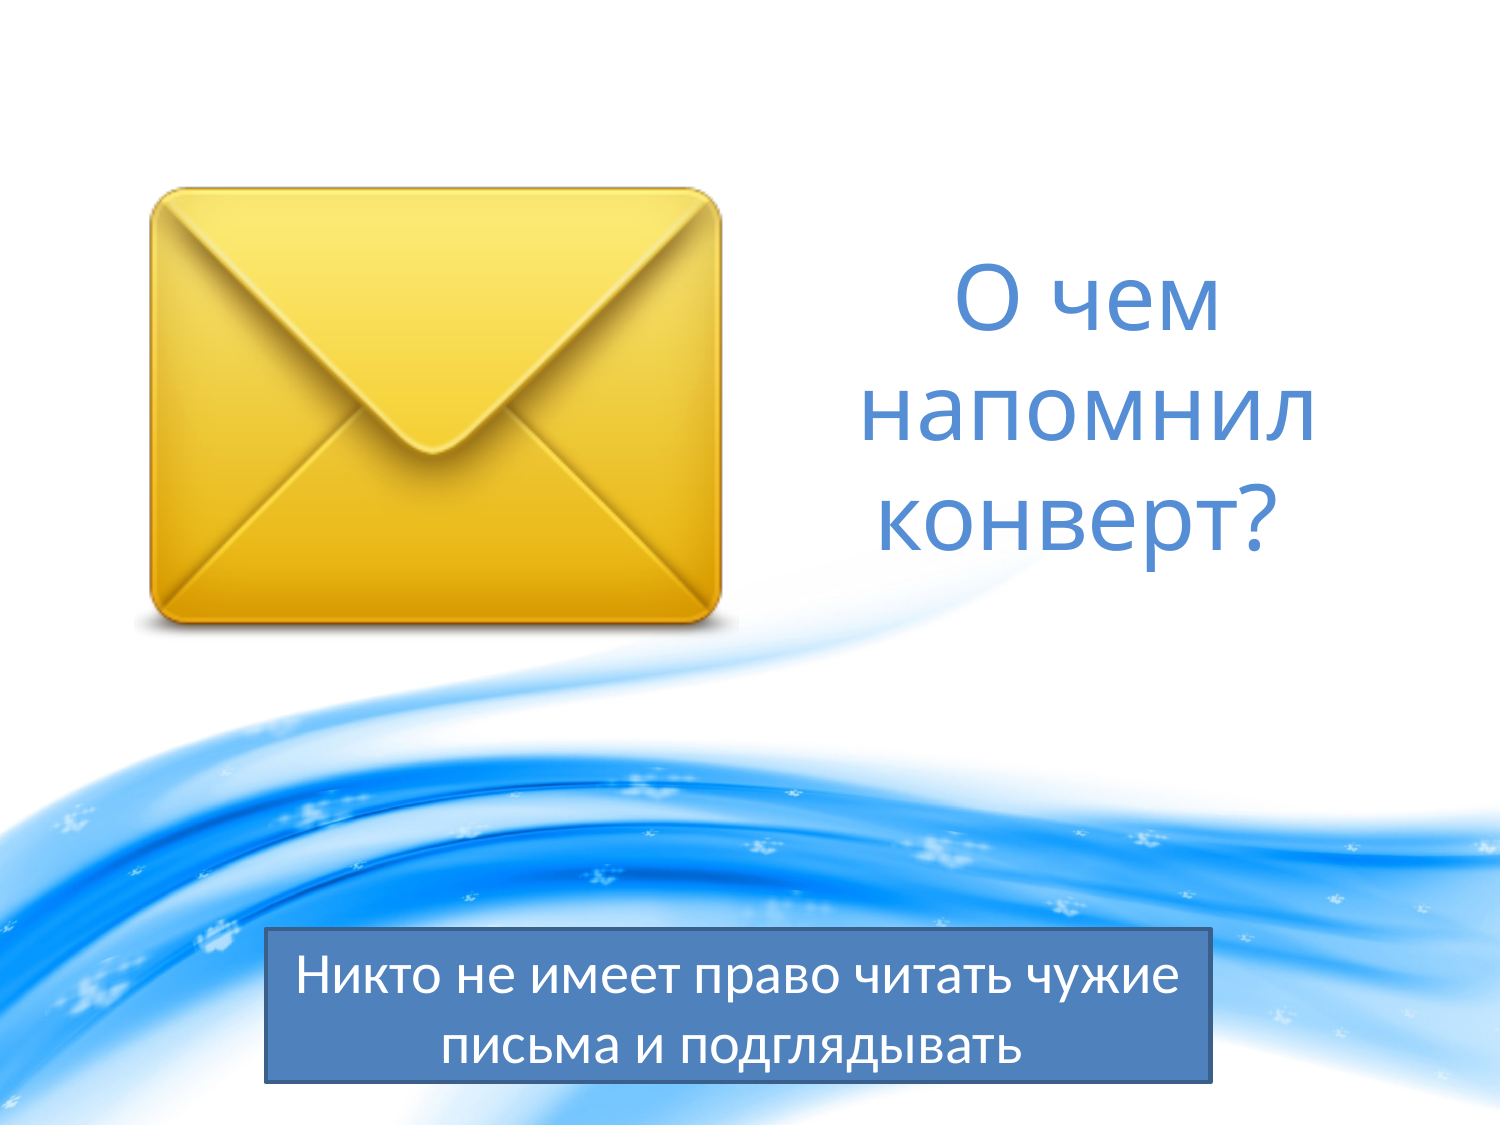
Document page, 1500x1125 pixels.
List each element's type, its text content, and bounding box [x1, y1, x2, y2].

text_box О чем напомнил конверт? [743, 231, 1479, 577]
picture [0, 0, 1500, 1125]
text_box Никто не имеет право читать чужие письма и подглядывать [264, 927, 1213, 1084]
